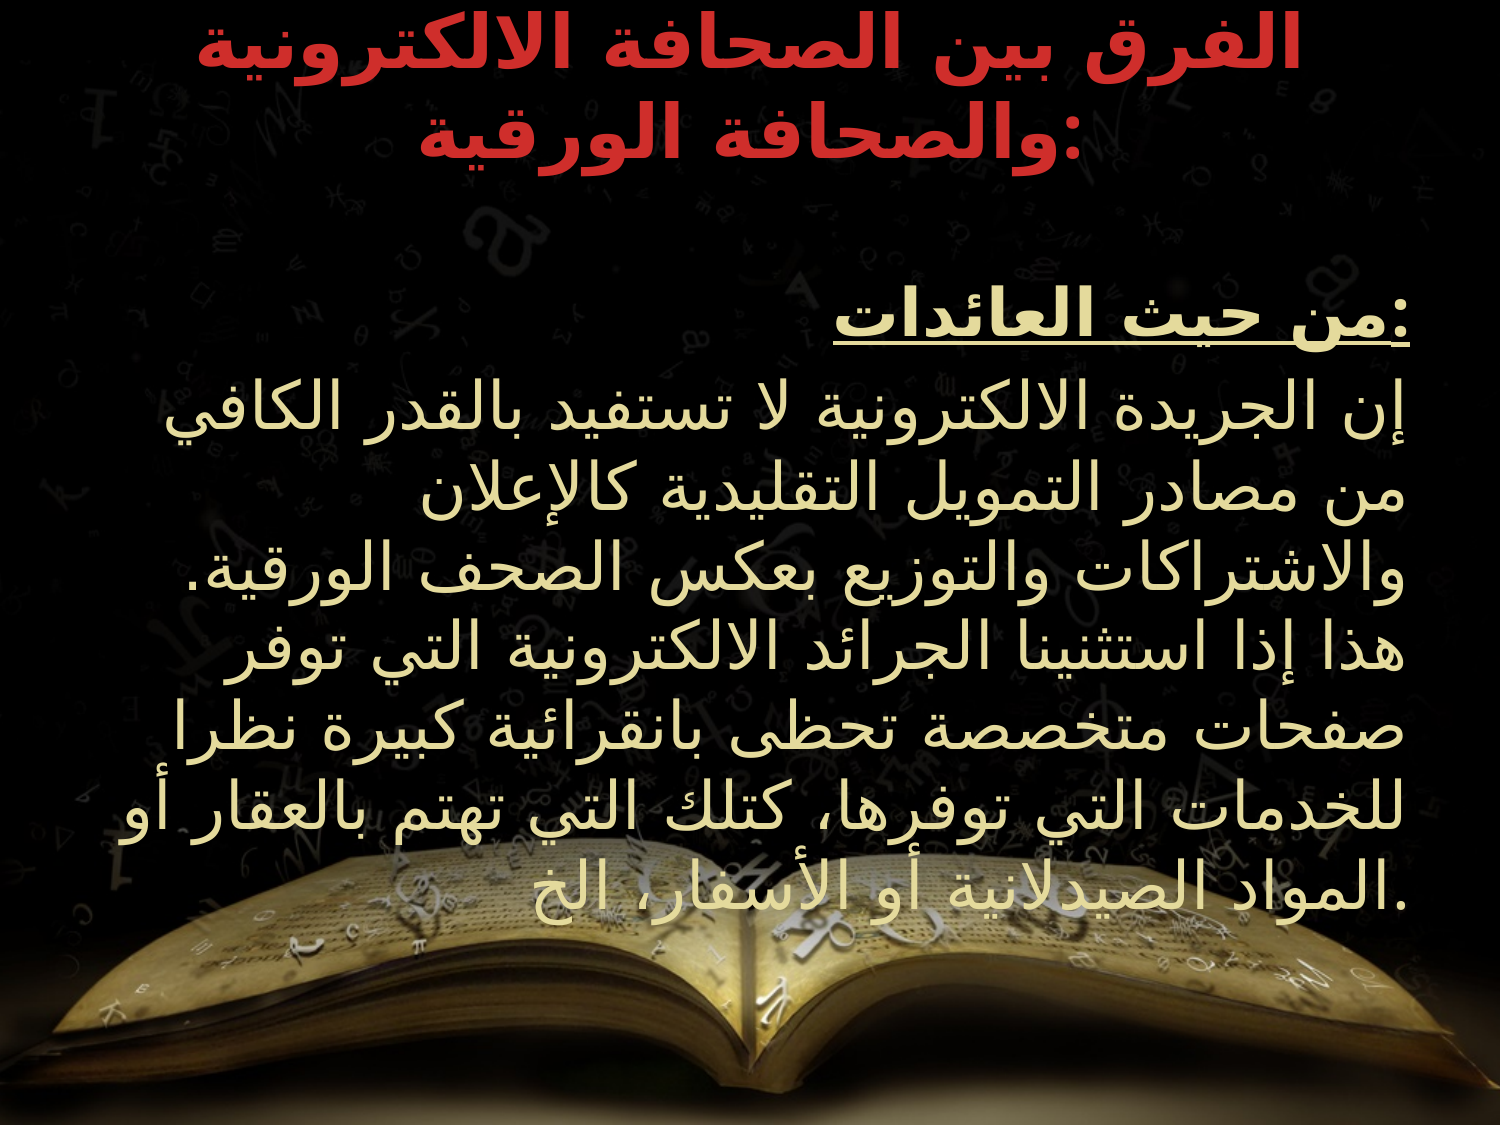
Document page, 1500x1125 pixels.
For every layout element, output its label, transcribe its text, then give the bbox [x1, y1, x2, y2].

picture [0, 0, 1500, 1125]
list من حيث العائدات: إن الجريدة الالكترونية لا تستفيد بالقدر الكافي من مصادر التمويل التقليدية كالإعلان والاشتراكات والتوزيع بعكس الصحف الورقية. هذا إذا استثنينا الجرائد الالكترونية التي توفر صفحات متخصصة تحظى بانقرائية كبيرة نظرا للخدمات التي توفرها، كتلك التي تهتم بالعقار أو المواد الصيدلانية أو الأسفار، الخ. [75, 262, 1425, 875]
title الفرق بين الصحافة الالكترونية والصحافة الورقية: [75, 45, 1425, 213]
